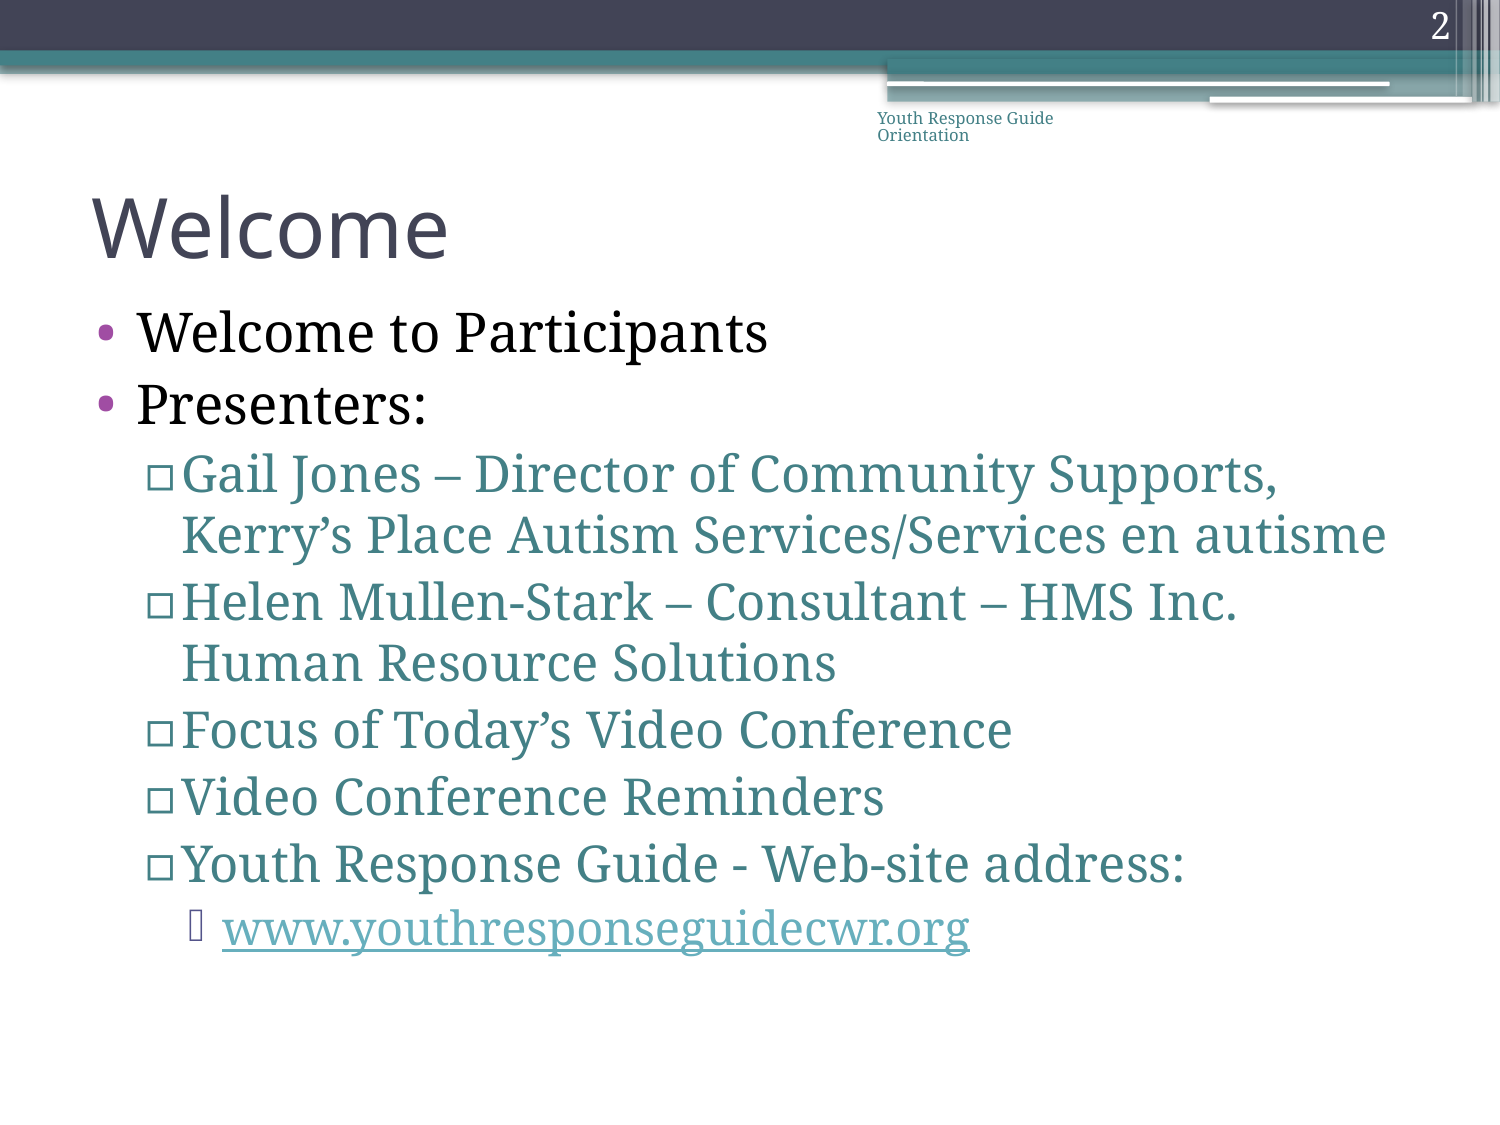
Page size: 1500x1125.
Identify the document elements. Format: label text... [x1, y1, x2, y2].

title Welcome [76, 137, 1427, 313]
slide_number 2 [1341, 0, 1466, 61]
list Welcome to Participants Presenters: Gail Jones – Director of Community Supports, Kerry’s Place Autism Services/Services en autisme Helen Mullen-Stark – Consultant – HMS Inc. Human Resource Solutions Focus of Today’s Video Conference Video Conference Reminders Youth Response Guide - Web-site address: www.youthresponseguidecwr.org [64, 290, 1415, 1001]
footer Youth Response Guide Orientation [862, 100, 1080, 176]
